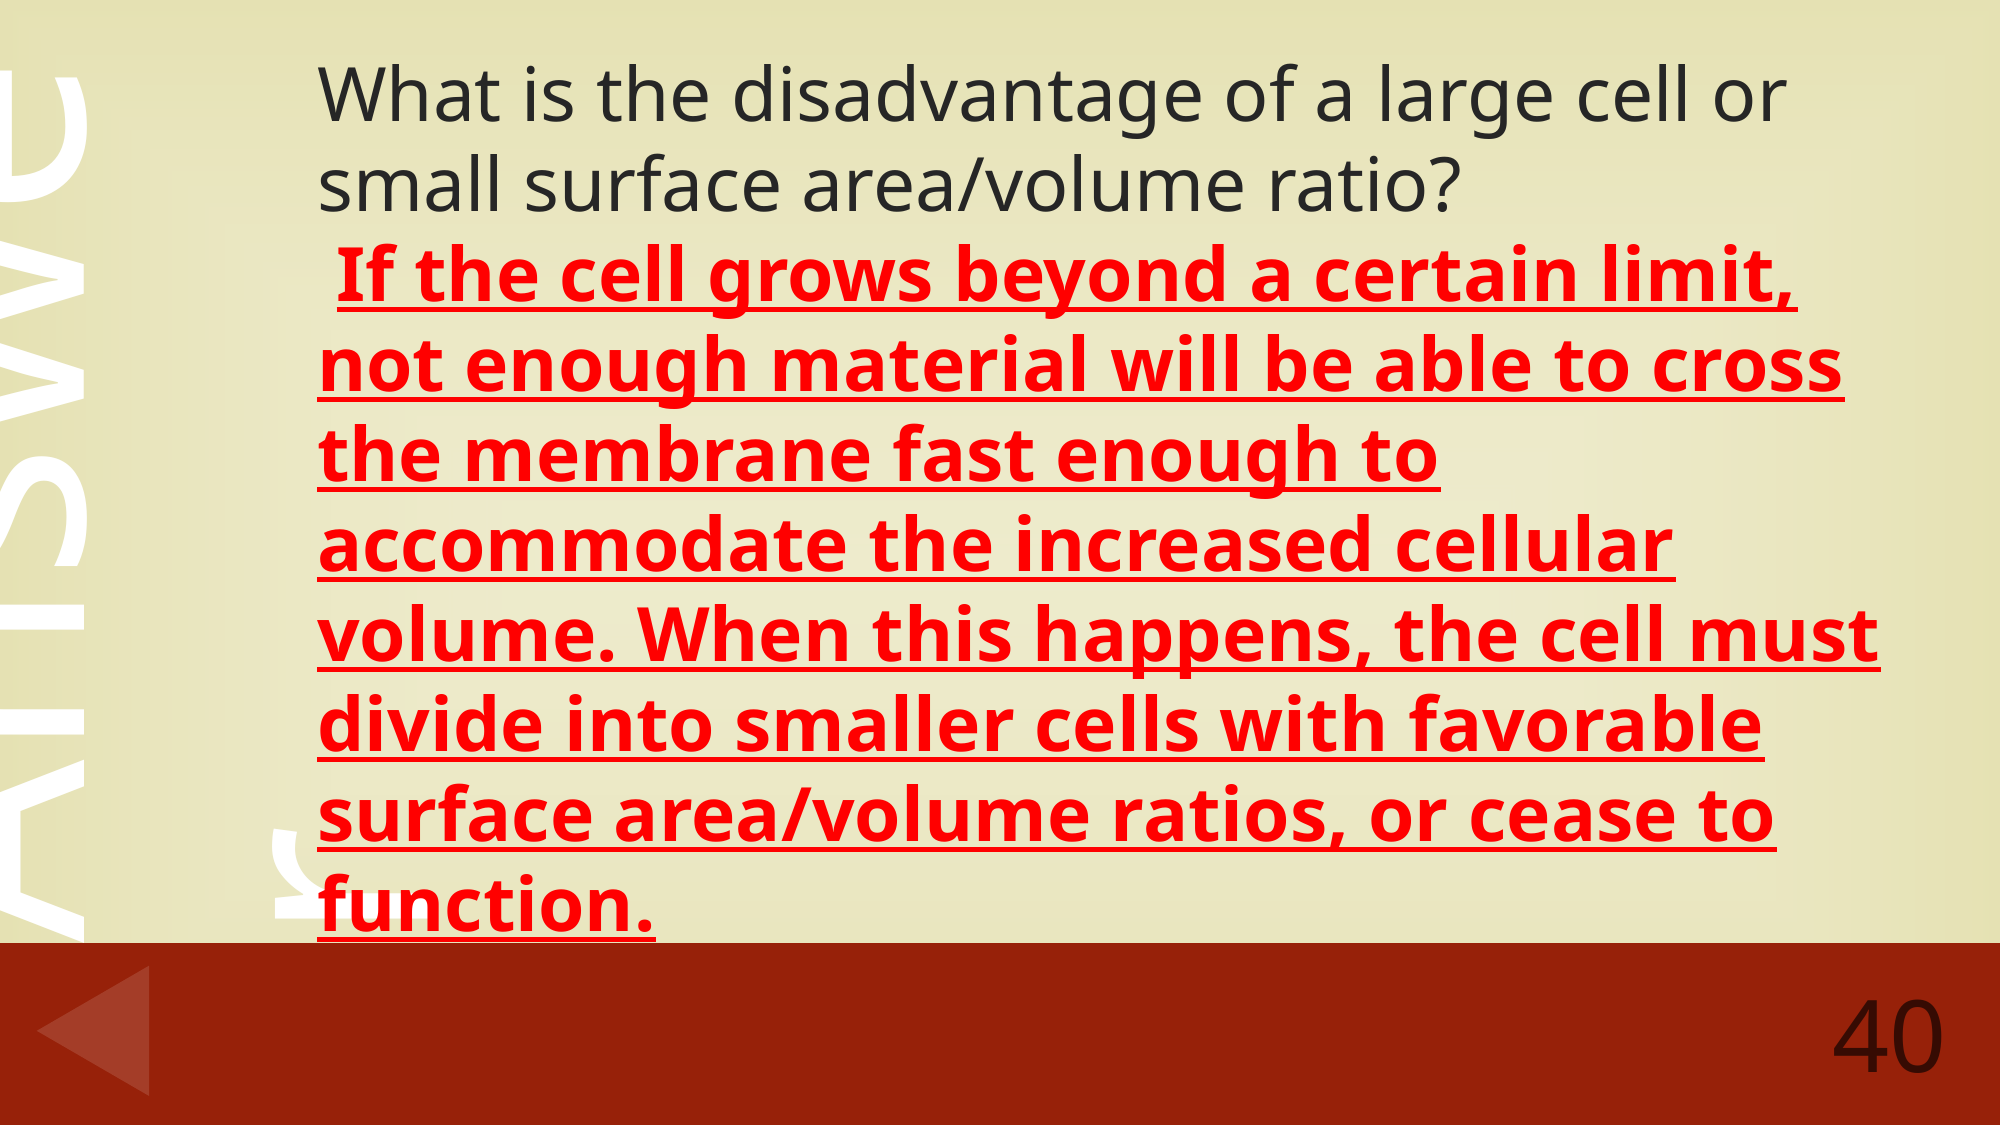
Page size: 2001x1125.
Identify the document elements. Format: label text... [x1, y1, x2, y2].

list 40 [1494, 967, 1963, 1097]
list What is the disadvantage of a large cell or small surface area/volume ratio? If the cell grows beyond a certain limit, not enough material will be able to cross the membrane fast enough to accommodate the increased cellular volume. When this happens, the cell must divide into smaller cells with favorable surface area/volume ratios, or cease to function. [302, 53, 1950, 939]
